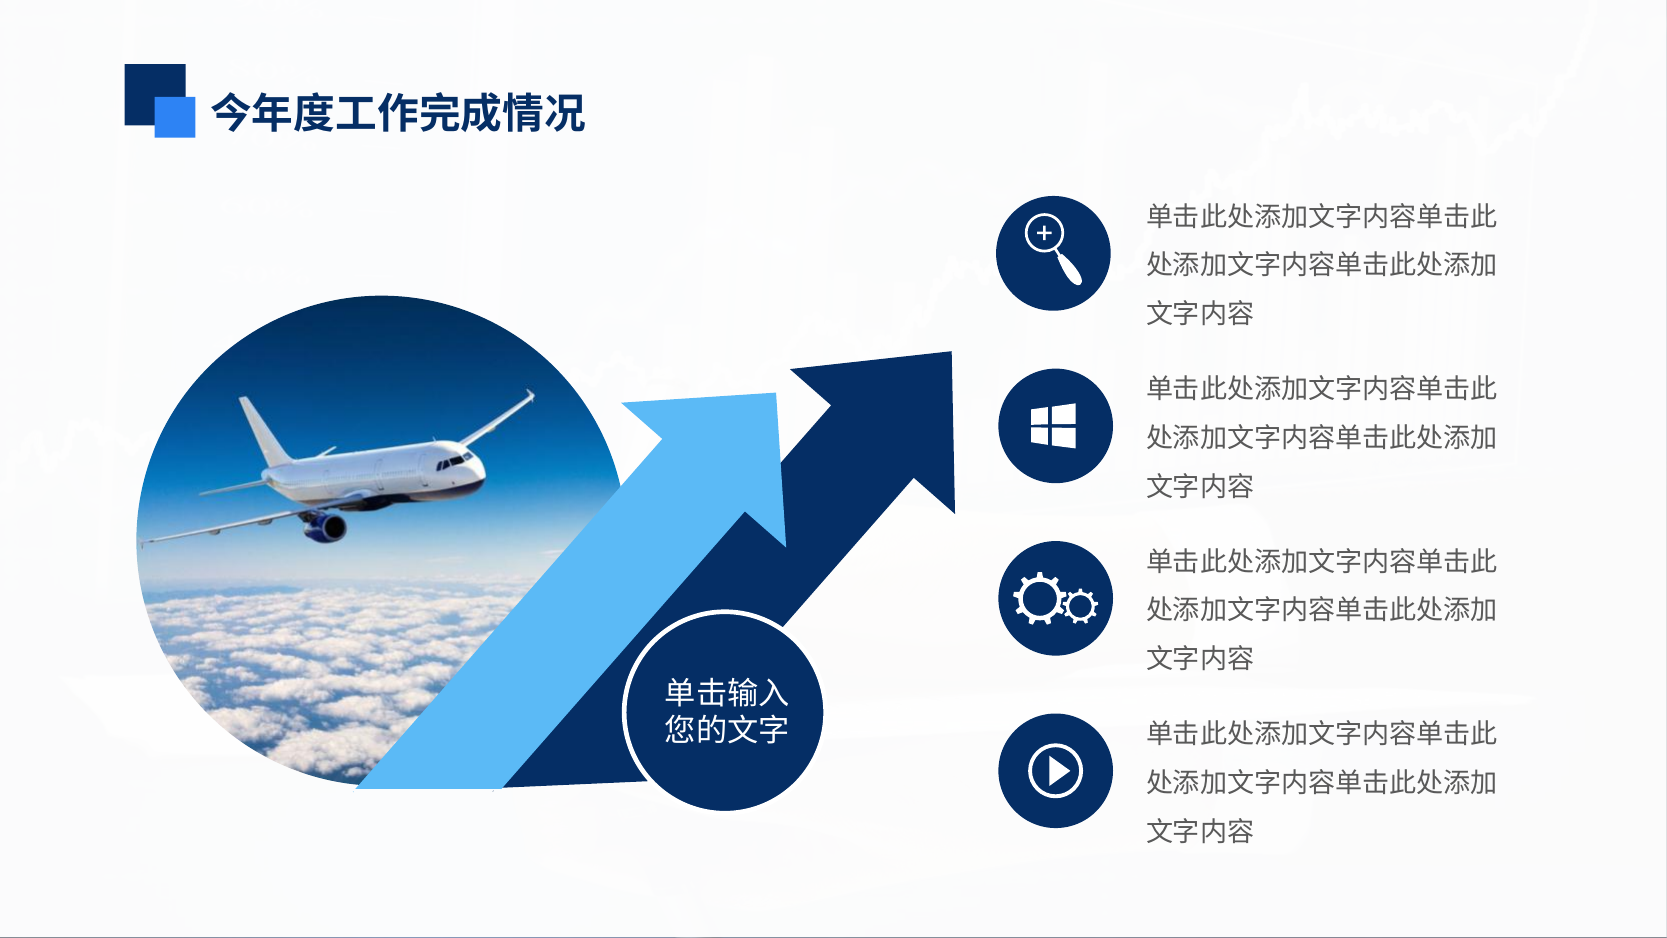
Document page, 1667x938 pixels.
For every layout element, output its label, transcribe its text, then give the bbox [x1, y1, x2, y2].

text_box 今年度工作完成情况 [195, 78, 621, 144]
text_box [123, 62, 188, 127]
text_box [660, 351, 956, 610]
text_box 单击此处添加文字内容单击此处添加文字内容单击此处添加文字内容 [1129, 519, 1538, 682]
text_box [623, 611, 826, 814]
text_box 单击此处添加文字内容单击此处添加文字内容单击此处添加文字内容 [1129, 347, 1525, 510]
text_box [998, 540, 1114, 656]
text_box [998, 368, 1114, 484]
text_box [995, 195, 1111, 311]
text_box [631, 392, 787, 610]
text_box [153, 95, 197, 140]
picture [136, 295, 627, 787]
text_box 单击此处添加文字内容单击此处添加文字内容单击此处添加文字内容 [1129, 174, 1538, 337]
text_box 单击此处添加文字内容单击此处添加文字内容单击此处添加文字内容 [1129, 692, 1538, 855]
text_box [998, 713, 1114, 829]
